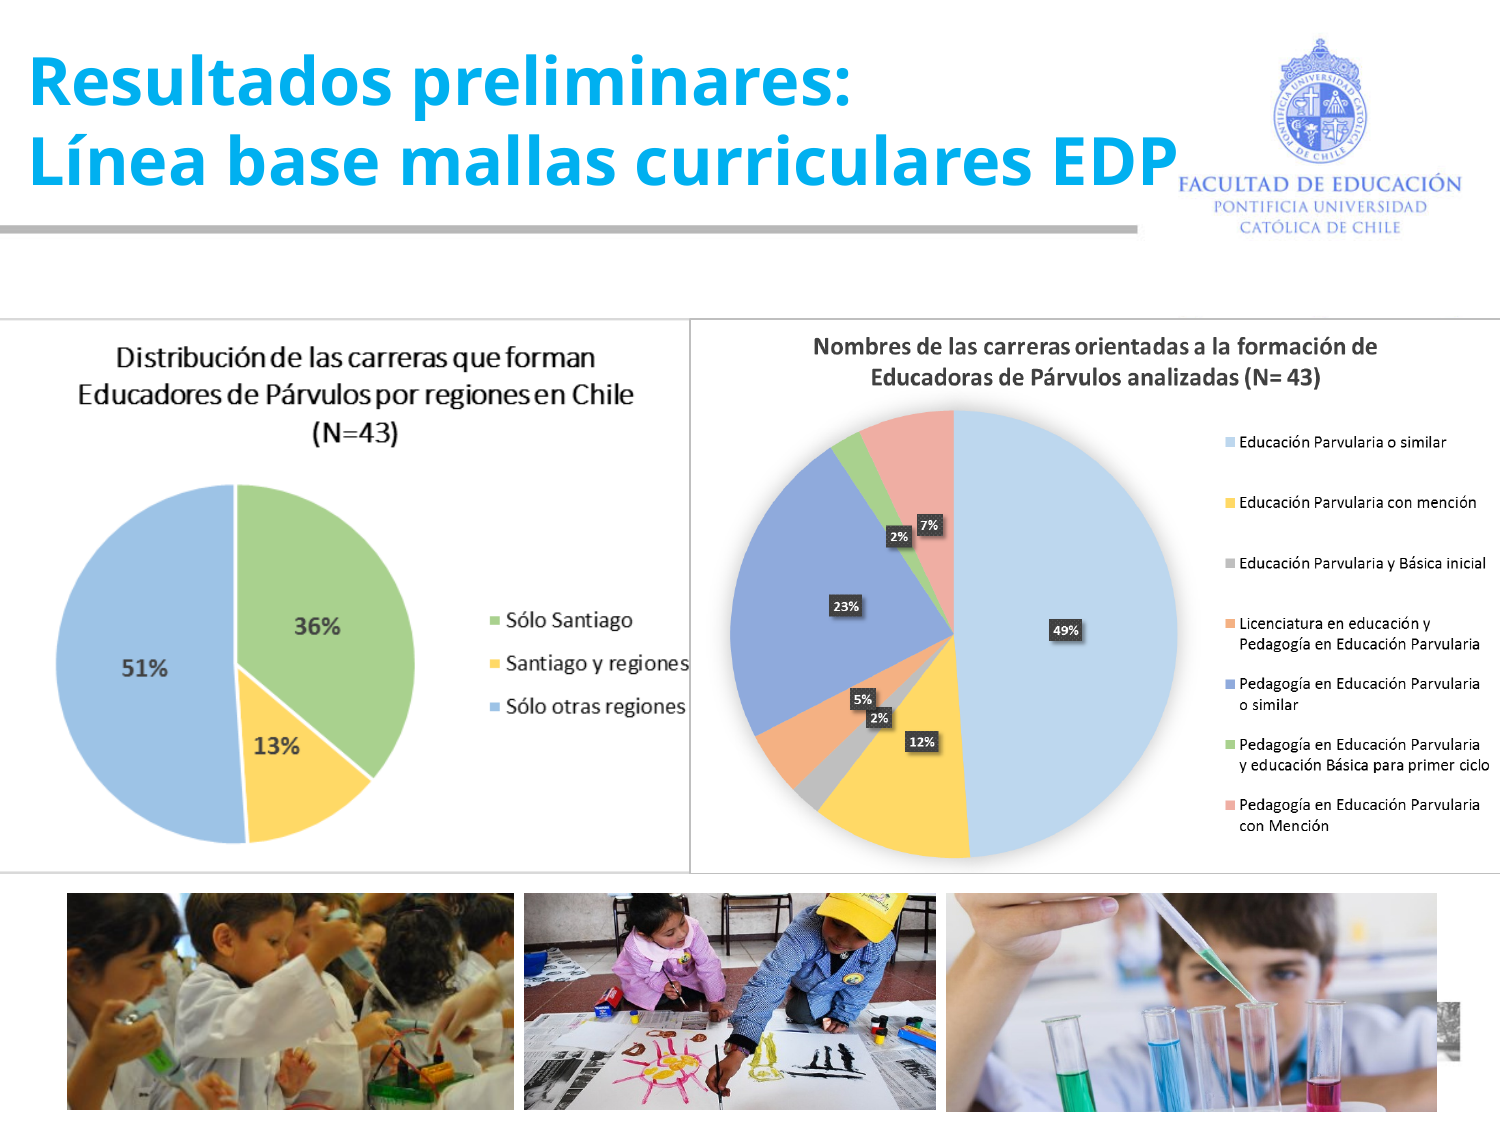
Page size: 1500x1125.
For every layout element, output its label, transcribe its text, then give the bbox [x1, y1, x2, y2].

picture [0, 0, 1500, 1125]
text_box Resultados preliminares: Línea base mallas curriculares EDP [12, 34, 1432, 204]
